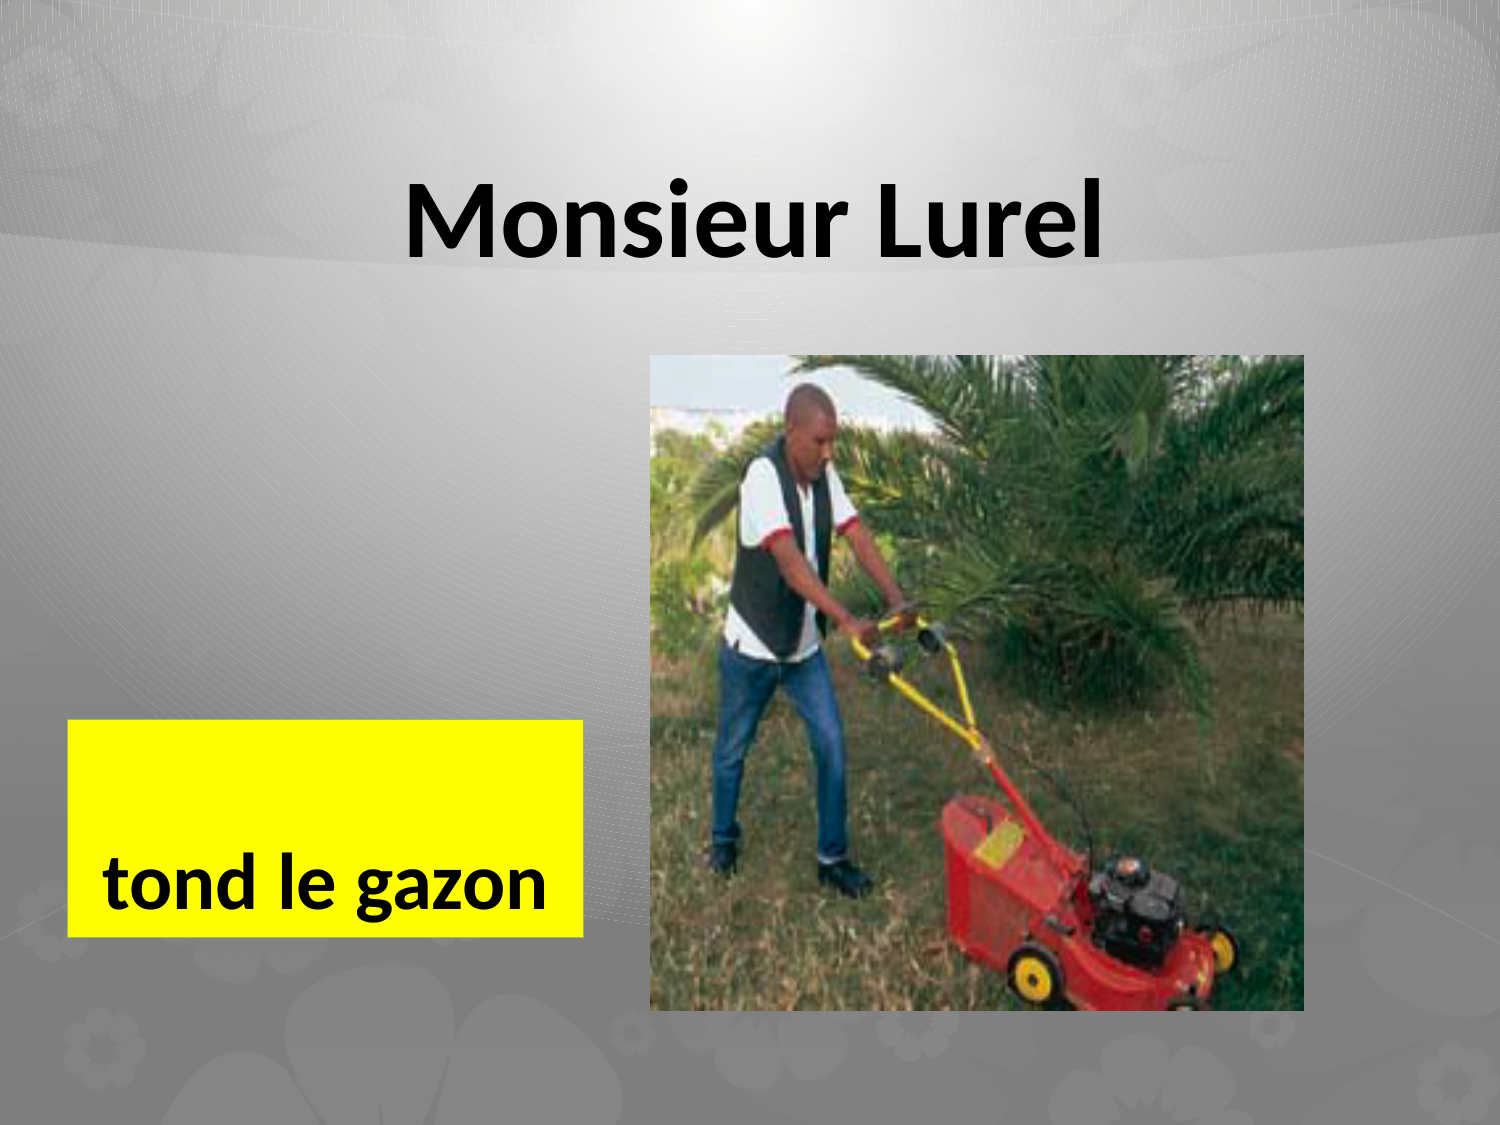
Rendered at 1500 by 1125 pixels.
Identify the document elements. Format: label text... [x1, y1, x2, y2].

subtitle tond le gazon [67, 719, 584, 938]
title Monsieur Lurel [132, 88, 1377, 291]
picture [0, 0, 1500, 1125]
